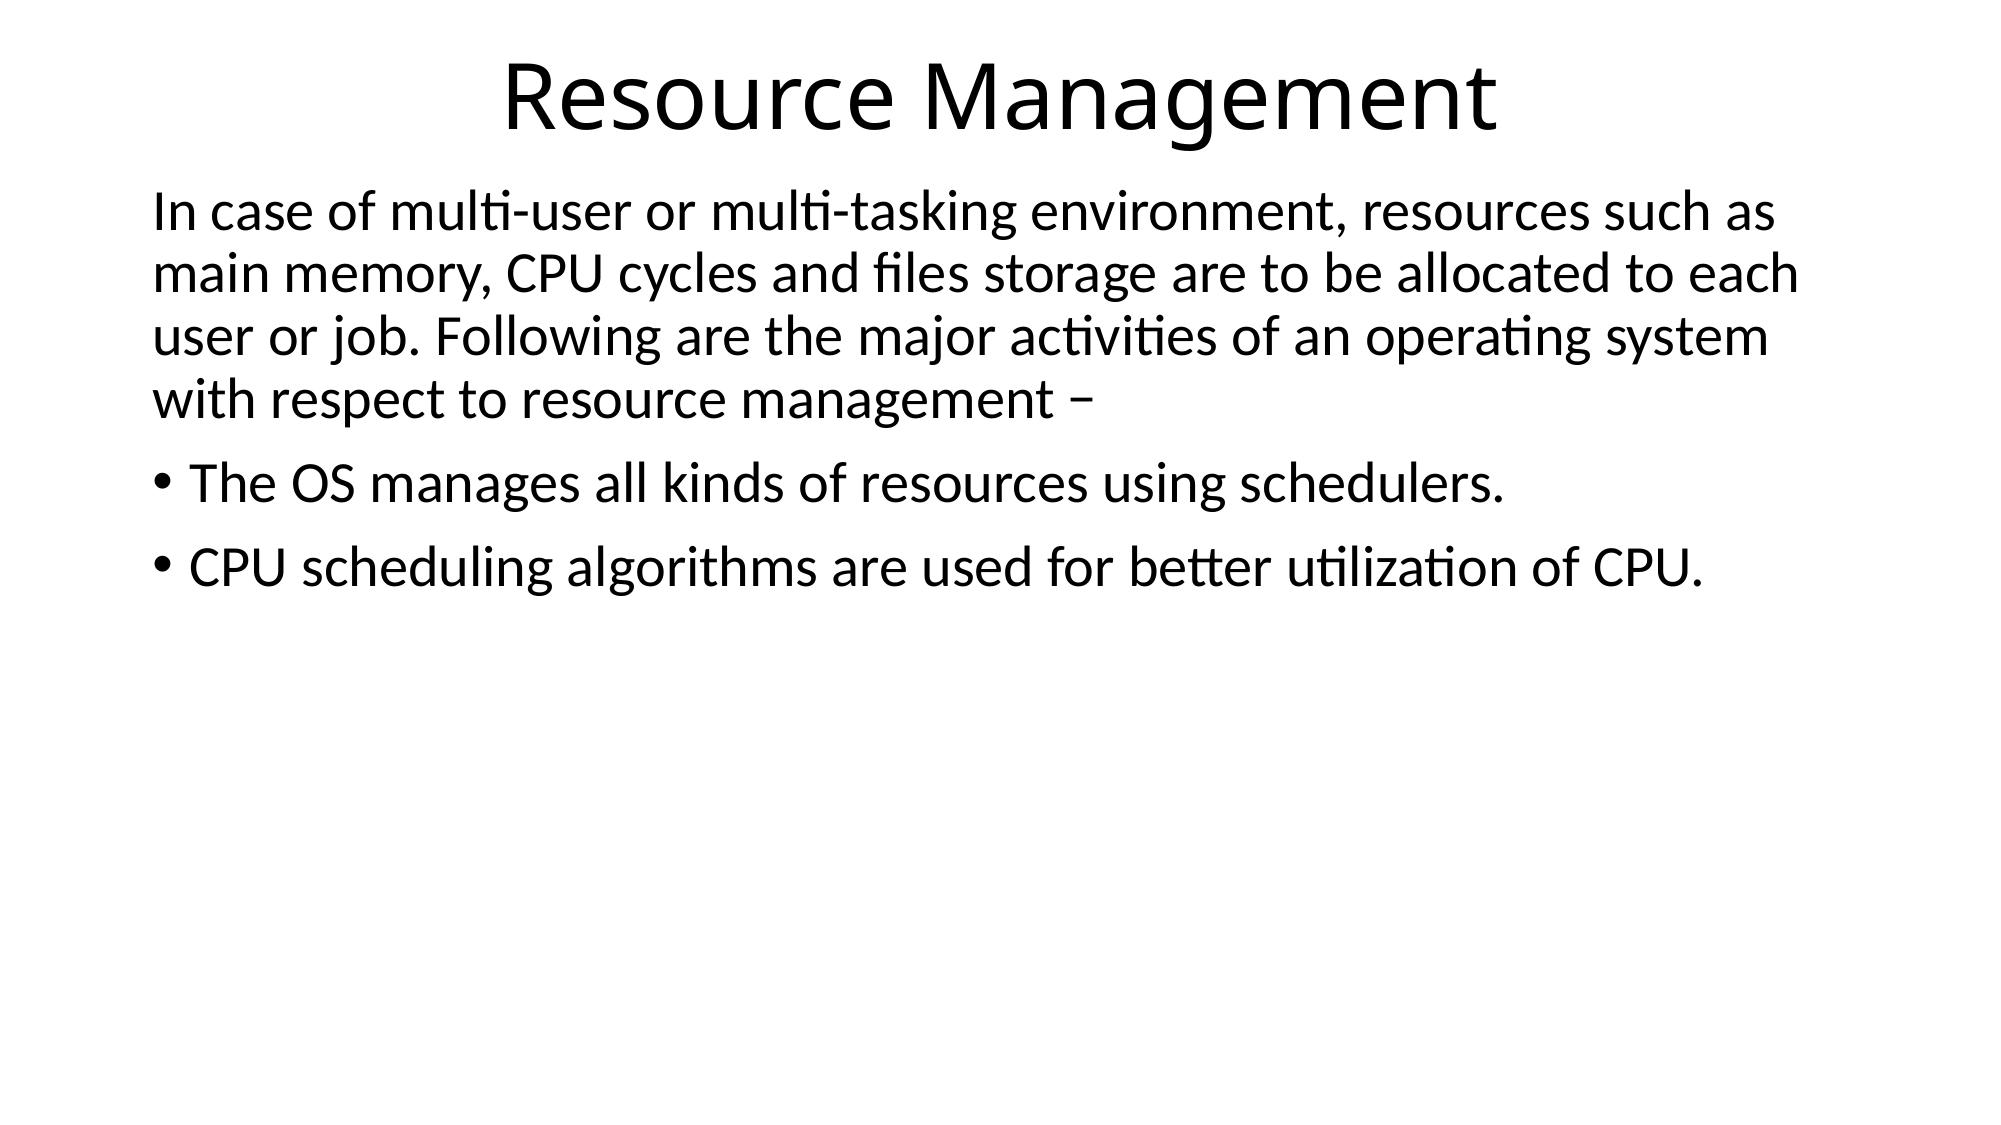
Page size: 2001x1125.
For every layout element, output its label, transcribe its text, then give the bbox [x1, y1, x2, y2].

title Resource Management [137, 26, 1863, 172]
list In case of multi-user or multi-tasking environment, resources such as main memory, CPU cycles and files storage are to be allocated to each user or job. Following are the major activities of an operating system with respect to resource management − The OS manages all kinds of resources using schedulers. CPU scheduling algorithms are used for better utilization of CPU. [137, 172, 1863, 1014]
